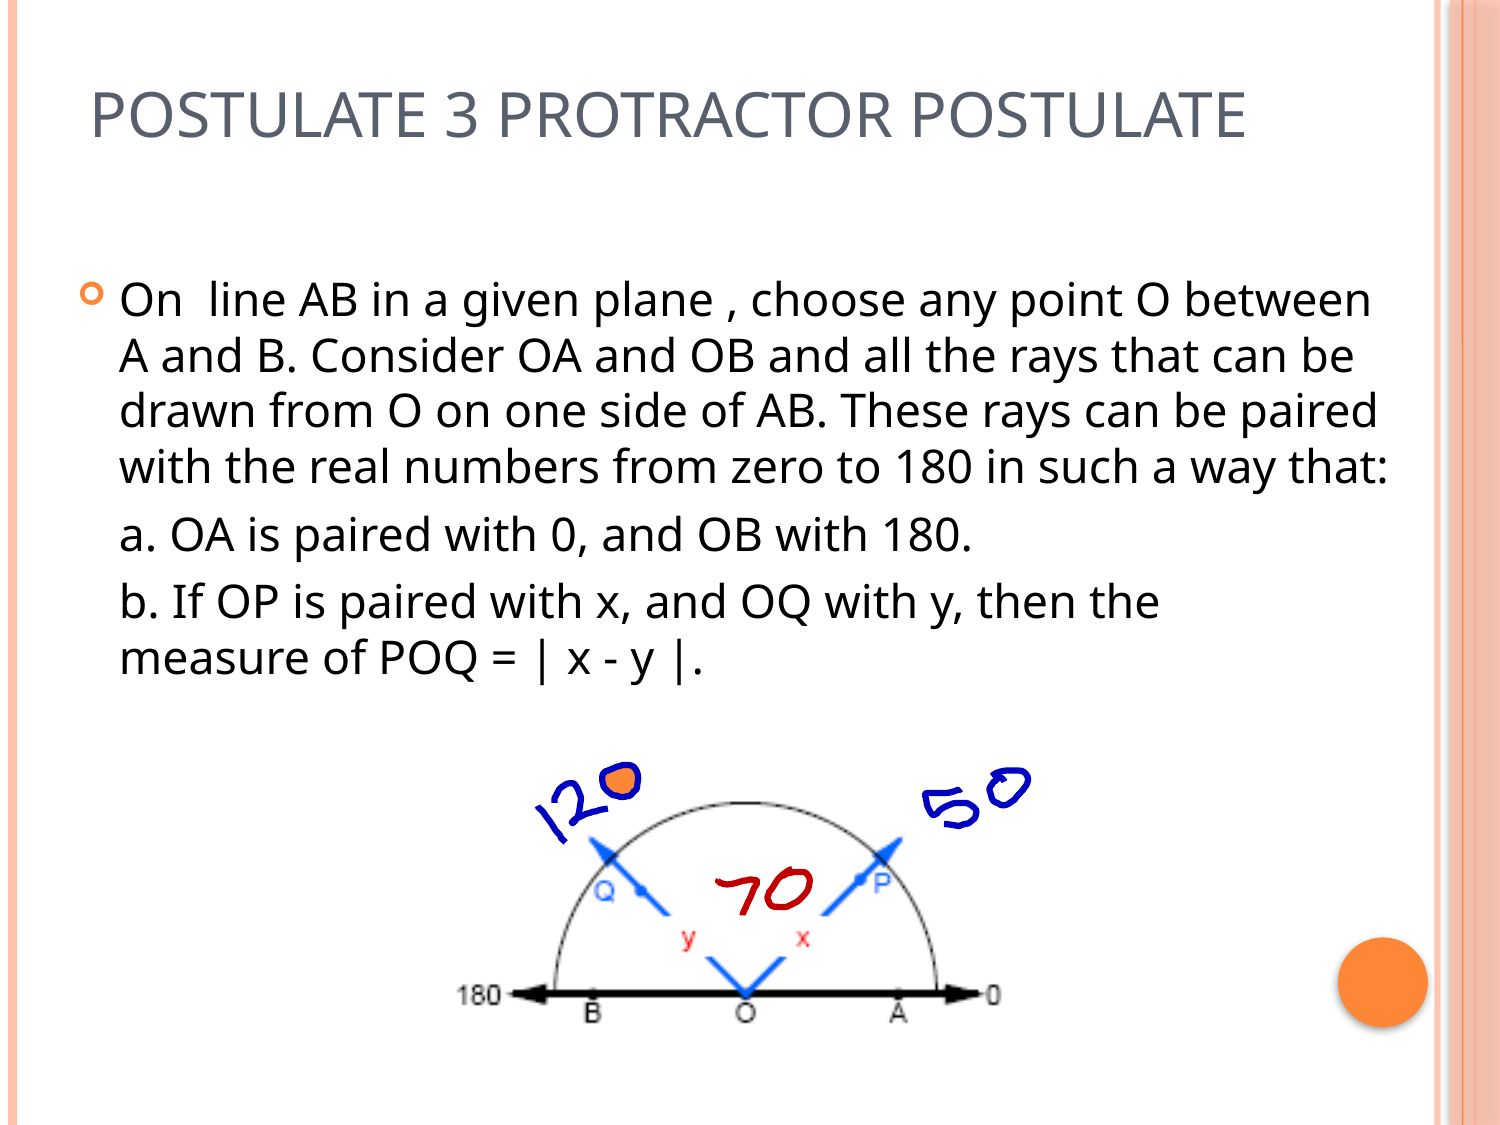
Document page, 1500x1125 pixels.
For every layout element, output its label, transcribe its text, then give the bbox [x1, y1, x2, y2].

list On line AB in a given plane , choose any point O between A and B. Consider OA and OB and all the rays that can be drawn from O on one side of AB. These rays can be paired with the real numbers from zero to 180 in such a way that: a. OA is paired with 0, and OB with 180. b. If OP is paired with x, and OQ with y, then the measure of POQ = | x - y |. [62, 262, 1413, 738]
title Postulate 3 Protractor Postulate [75, 45, 1300, 233]
picture [424, 761, 1051, 1054]
